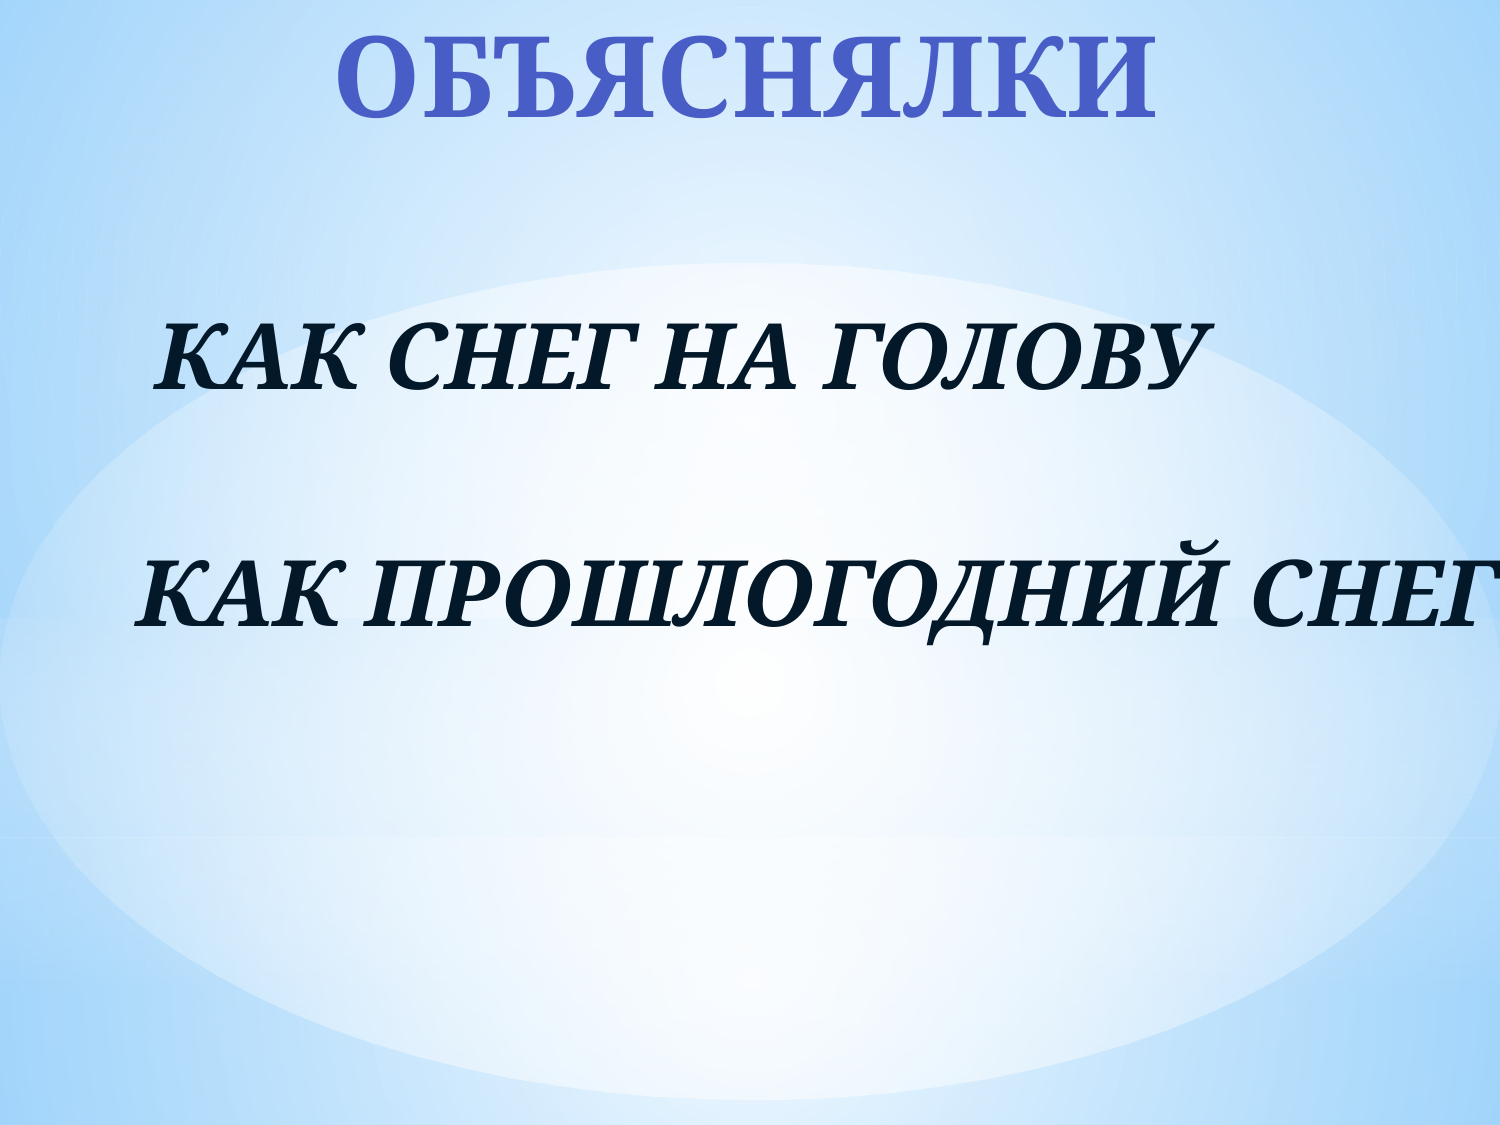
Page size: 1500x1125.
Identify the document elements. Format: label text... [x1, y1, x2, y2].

text_box КАК СНЕГ НА ГОЛОВУ [140, 290, 1223, 416]
text_box ОБЪЯСНЯЛКИ [317, 0, 1175, 148]
text_box КАК ПРОШЛОГОДНИЙ СНЕГ [121, 527, 1500, 652]
